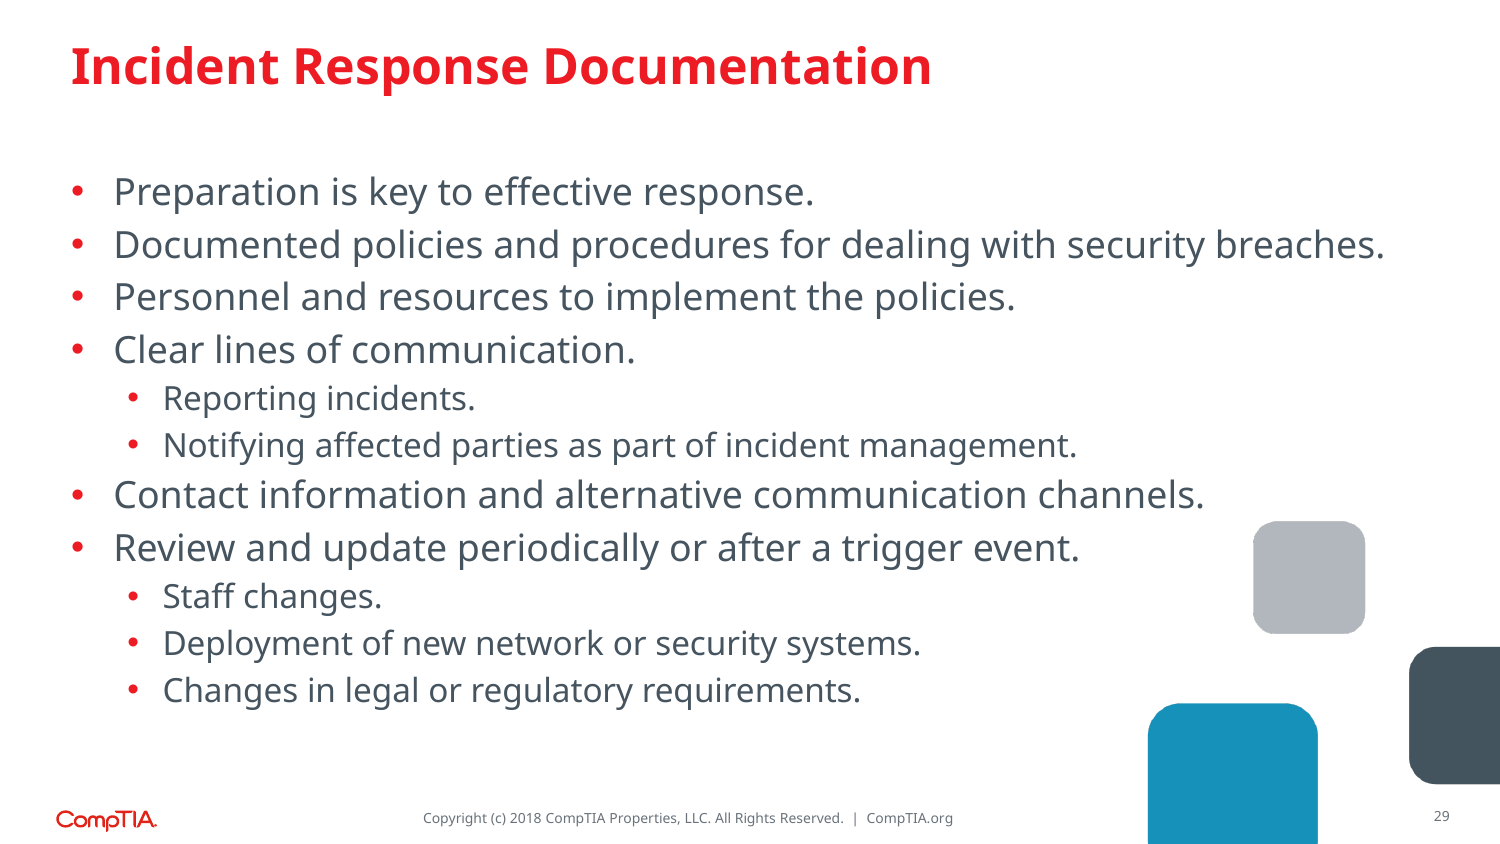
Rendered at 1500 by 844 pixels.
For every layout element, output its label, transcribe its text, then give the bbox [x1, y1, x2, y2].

picture [1138, 515, 1500, 844]
title Incident Response Documentation [56, 12, 1444, 117]
list Preparation is key to effective response. Documented policies and procedures for dealing with security breaches. Personnel and resources to implement the policies. Clear lines of communication. Reporting incidents. Notifying affected parties as part of incident management. Contact information and alternative communication channels. Review and update periodically or after a trigger event. Staff changes. Deployment of new network or security systems. Changes in legal or regulatory requirements. [56, 160, 1444, 750]
slide_number 29 [1407, 800, 1450, 835]
